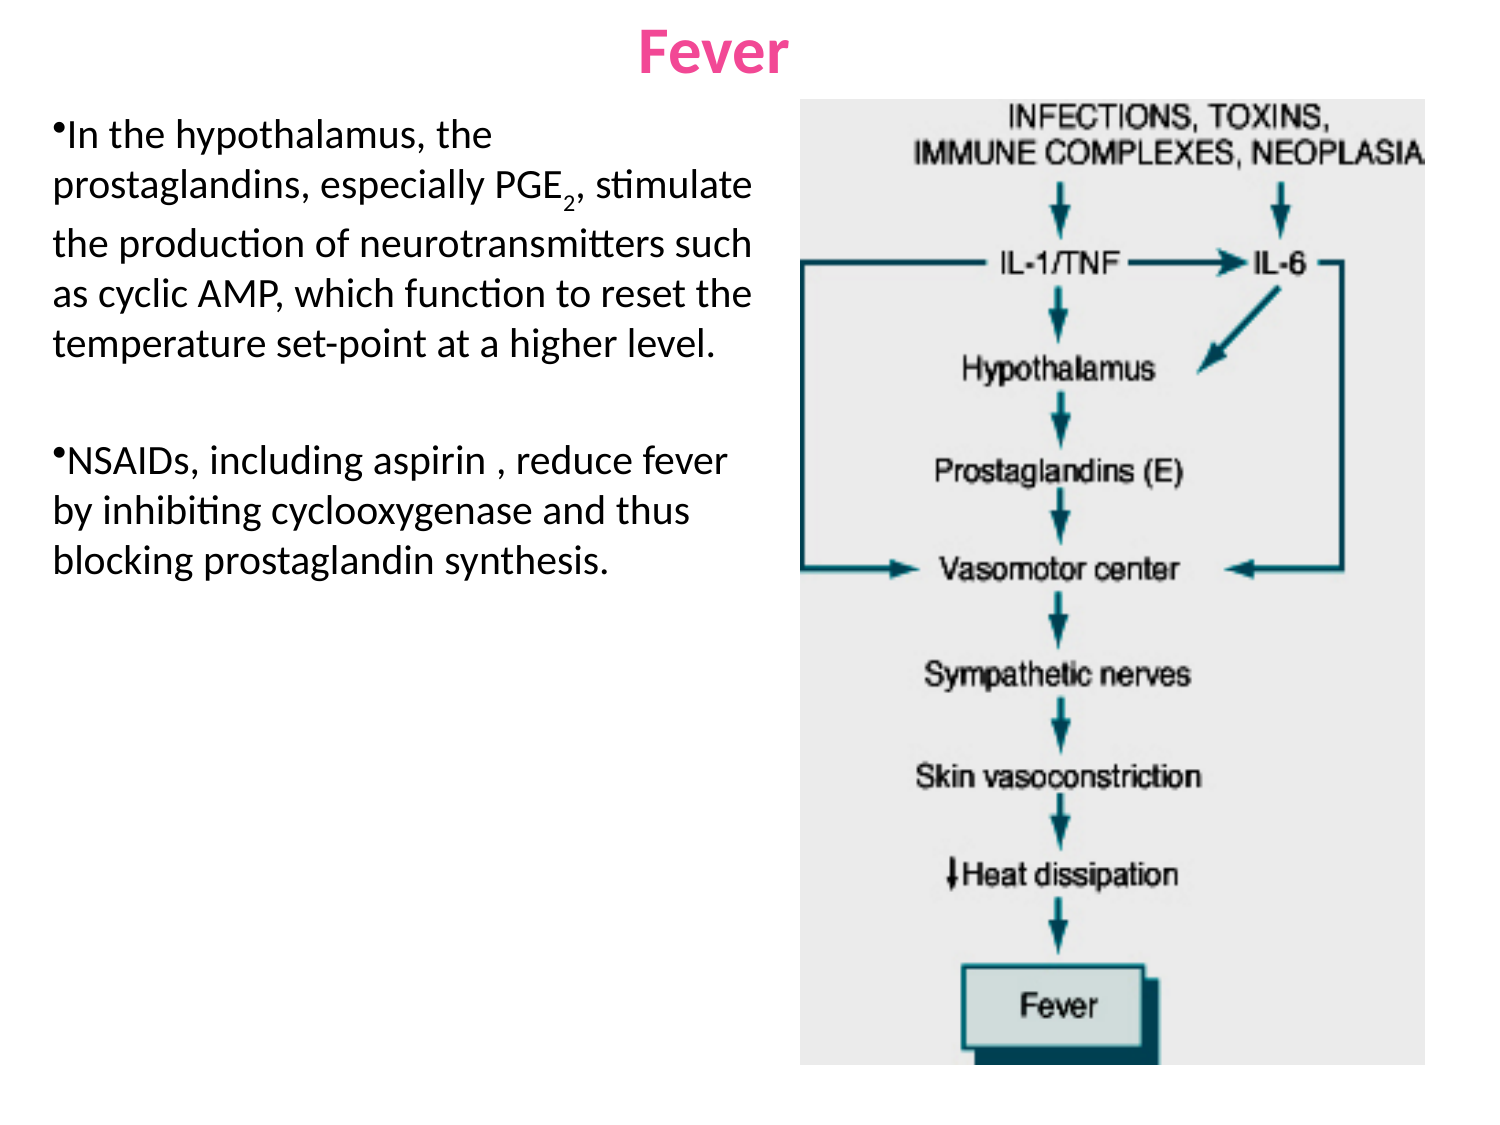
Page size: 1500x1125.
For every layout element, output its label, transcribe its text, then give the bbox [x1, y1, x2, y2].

picture [799, 99, 1426, 1065]
text_box Fever [623, 0, 805, 95]
text_box In the hypothalamus, the prostaglandins, especially PGE2, stimulate the production of neurotransmitters such as cyclic AMP, which function to reset the temperature set-point at a higher level. NSAIDs, including aspirin , reduce fever by inhibiting cyclooxygenase and thus blocking prostaglandin synthesis. [37, 99, 774, 694]
